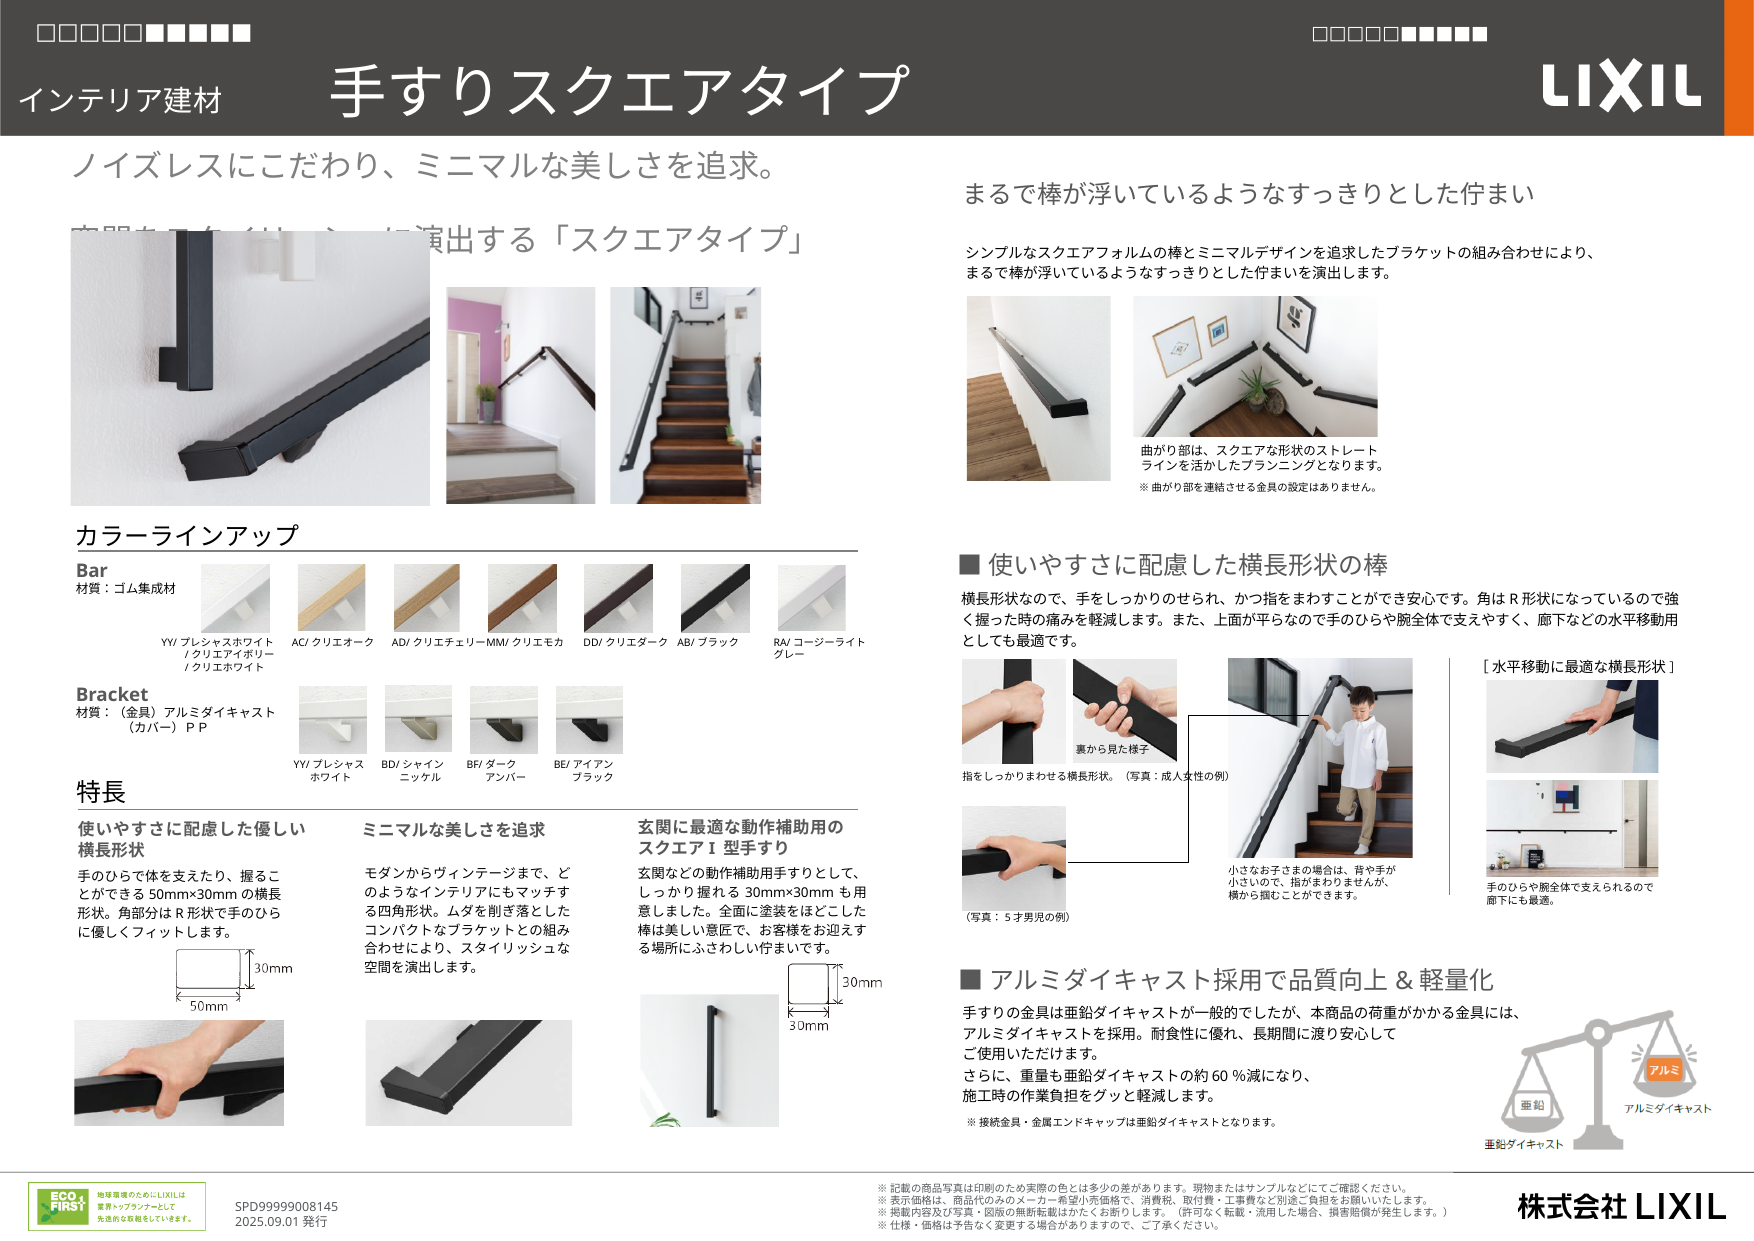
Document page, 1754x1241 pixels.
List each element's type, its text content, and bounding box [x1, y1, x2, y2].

picture [1072, 659, 1177, 764]
text_box 手すりスクエアタイプ [328, 54, 912, 126]
picture [610, 287, 762, 504]
picture [488, 564, 557, 633]
text_box Bracket 材質：（金具）アルミダイキャスト （カバー）ＰＰ [61, 675, 322, 743]
text_box 小さなお子さまの場合は、背や手が 小さいので、指がまわりませんが、 横から掴むことができます。 [1213, 856, 1428, 909]
picture [555, 686, 623, 754]
text_box モダンからヴィンテージまで、どのようなインテリアにもマッチする四角形状。ムダを削ぎ落としたコンパクトなブラケットとの組み合わせにより、スタイリッシュな空間を演出します。 [364, 862, 571, 976]
text_box □□□□□■■■■■ [1310, 21, 1489, 44]
text_box ■使いやすさに配慮した横長形状の棒 [943, 542, 1420, 587]
picture [1227, 658, 1413, 858]
text_box 曲がり部は、スクエアな形状のストレート ラインを活かしたプランニングとなります。 [1125, 435, 1415, 473]
text_box ほんのり Foot feel [1146, 290, 1257, 294]
picture [299, 686, 367, 754]
text_box AB/ブラック [675, 635, 771, 649]
picture [446, 287, 596, 504]
text_box SPD99999008145 2025.09.01発行 [235, 1199, 442, 1230]
picture [640, 992, 779, 1127]
picture [1486, 779, 1659, 877]
text_box 玄関に最適な動作補助用のスクエアI 型手すり [637, 818, 845, 858]
text_box ノイズレスにこだわり、ミニマルな美しさを追求。 空間をスタイリッシュに演出する「スクエアタイプ」 [69, 145, 823, 259]
text_box ［ 水平移動に最適な横長形状 ］ [1459, 650, 1697, 684]
picture [1133, 296, 1378, 437]
text_box （写真：5才男児の例） [945, 903, 1091, 931]
text_box BD/シャイン ニッケル [379, 758, 464, 784]
text_box YY/プレシャスホワイト /クリエアイボリー /クリエホワイト [159, 635, 291, 674]
picture [365, 1019, 573, 1127]
text_box ※曲がり部を連結させる金具の設定はありません。 [1123, 473, 1442, 501]
text_box ■アルミダイキャスト採用で品質向上&軽量化 [956, 960, 1590, 995]
picture [966, 296, 1111, 481]
picture [777, 565, 846, 631]
picture [1486, 680, 1659, 774]
picture [1478, 1001, 1716, 1163]
picture [470, 686, 538, 754]
picture [297, 564, 366, 631]
text_box まるで棒が浮いているようなすっきりとした佇まい [947, 171, 1616, 216]
text_box Bar 材質：ゴム集成材 [61, 551, 200, 604]
text_box 特長 [62, 768, 191, 814]
picture [200, 564, 270, 633]
text_box 手のひらや腕全体で支えられるので廊下にも最適。 [1471, 874, 1672, 914]
text_box カラーラインアップ [59, 513, 315, 558]
picture [1518, 1193, 1726, 1219]
picture [962, 806, 1067, 911]
text_box YY/プレシャス ホワイト [291, 758, 379, 784]
picture [962, 659, 1067, 764]
text_box シンプルなスクエアフォルムの棒とミニマルデザインを追求したブラケットの組み合わせにより、 まるで棒が浮いているようなすっきりとした佇まいを演出します。 [950, 232, 1683, 290]
text_box AC/クリエオーク [289, 635, 389, 649]
text_box 横長形状なので、手をしっかりのせられ、かつ指をまわすことができ安心です。角はR形状になっているので強く握った時の痛みを軽減します。また、上面が平らなので手のひらや腕全体で支えやすく、廊下などの水平移動用としても最適です。 [946, 579, 1694, 657]
text_box 手のひらで体を支えたり、握ることができる50mm×30mmの横長形状。角部分はR形状で手のひらに優しくフィットします。 [77, 864, 282, 941]
picture [0, 0, 1754, 136]
text_box BF/ダーク アンバー [464, 758, 551, 784]
text_box □□□□□■■■■■ [35, 16, 254, 44]
text_box インテリア建材 [17, 82, 223, 118]
text_box 使いやすさに配慮した優しい横長形状 [77, 816, 306, 867]
text_box ミニマルな美しさを追求 [361, 818, 569, 847]
text_box 指をしっかりまわせる横長形状。（写真：成人女性の例） [947, 762, 1062, 791]
picture [70, 230, 432, 506]
picture [782, 960, 887, 1033]
text_box 玄関などの動作補助用手すりとして、しっかり握れる30mm×30mmも用意しました。全面に塗装をほどこした棒は美しい意匠で、お客様をお迎えする場所にふさわしい佇まいです。 [637, 862, 867, 957]
picture [28, 1182, 206, 1231]
picture [681, 564, 750, 633]
text_box BE/アイアン ブラック [551, 757, 688, 784]
picture [584, 564, 654, 633]
text_box MM/クリエモカ [484, 635, 581, 649]
picture [385, 685, 453, 753]
picture [74, 1019, 285, 1127]
text_box ※接続金具・金属エンドキャップは亜鉛ダイキャストとなります。 [951, 1108, 1341, 1136]
picture [172, 945, 295, 1016]
text_box DD/クリエダーク [581, 635, 675, 649]
text_box RA/コージーライトグレー [771, 635, 872, 662]
text_box 手すりの金具は亜鉛ダイキャストが一般的でしたが、本商品の荷重がかかる金具には、アルミダイキャストを採用。耐食性に優れ、長期間に渡り安心して ご使用いただけます。 さらに、重量も亜鉛ダイキャストの約60％減になり、 施工時の作業負担をグッと軽減します。 [947, 993, 1536, 1113]
text_box AD/クリエチェリー [389, 635, 484, 649]
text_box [1067, 714, 1310, 864]
picture [393, 564, 460, 633]
